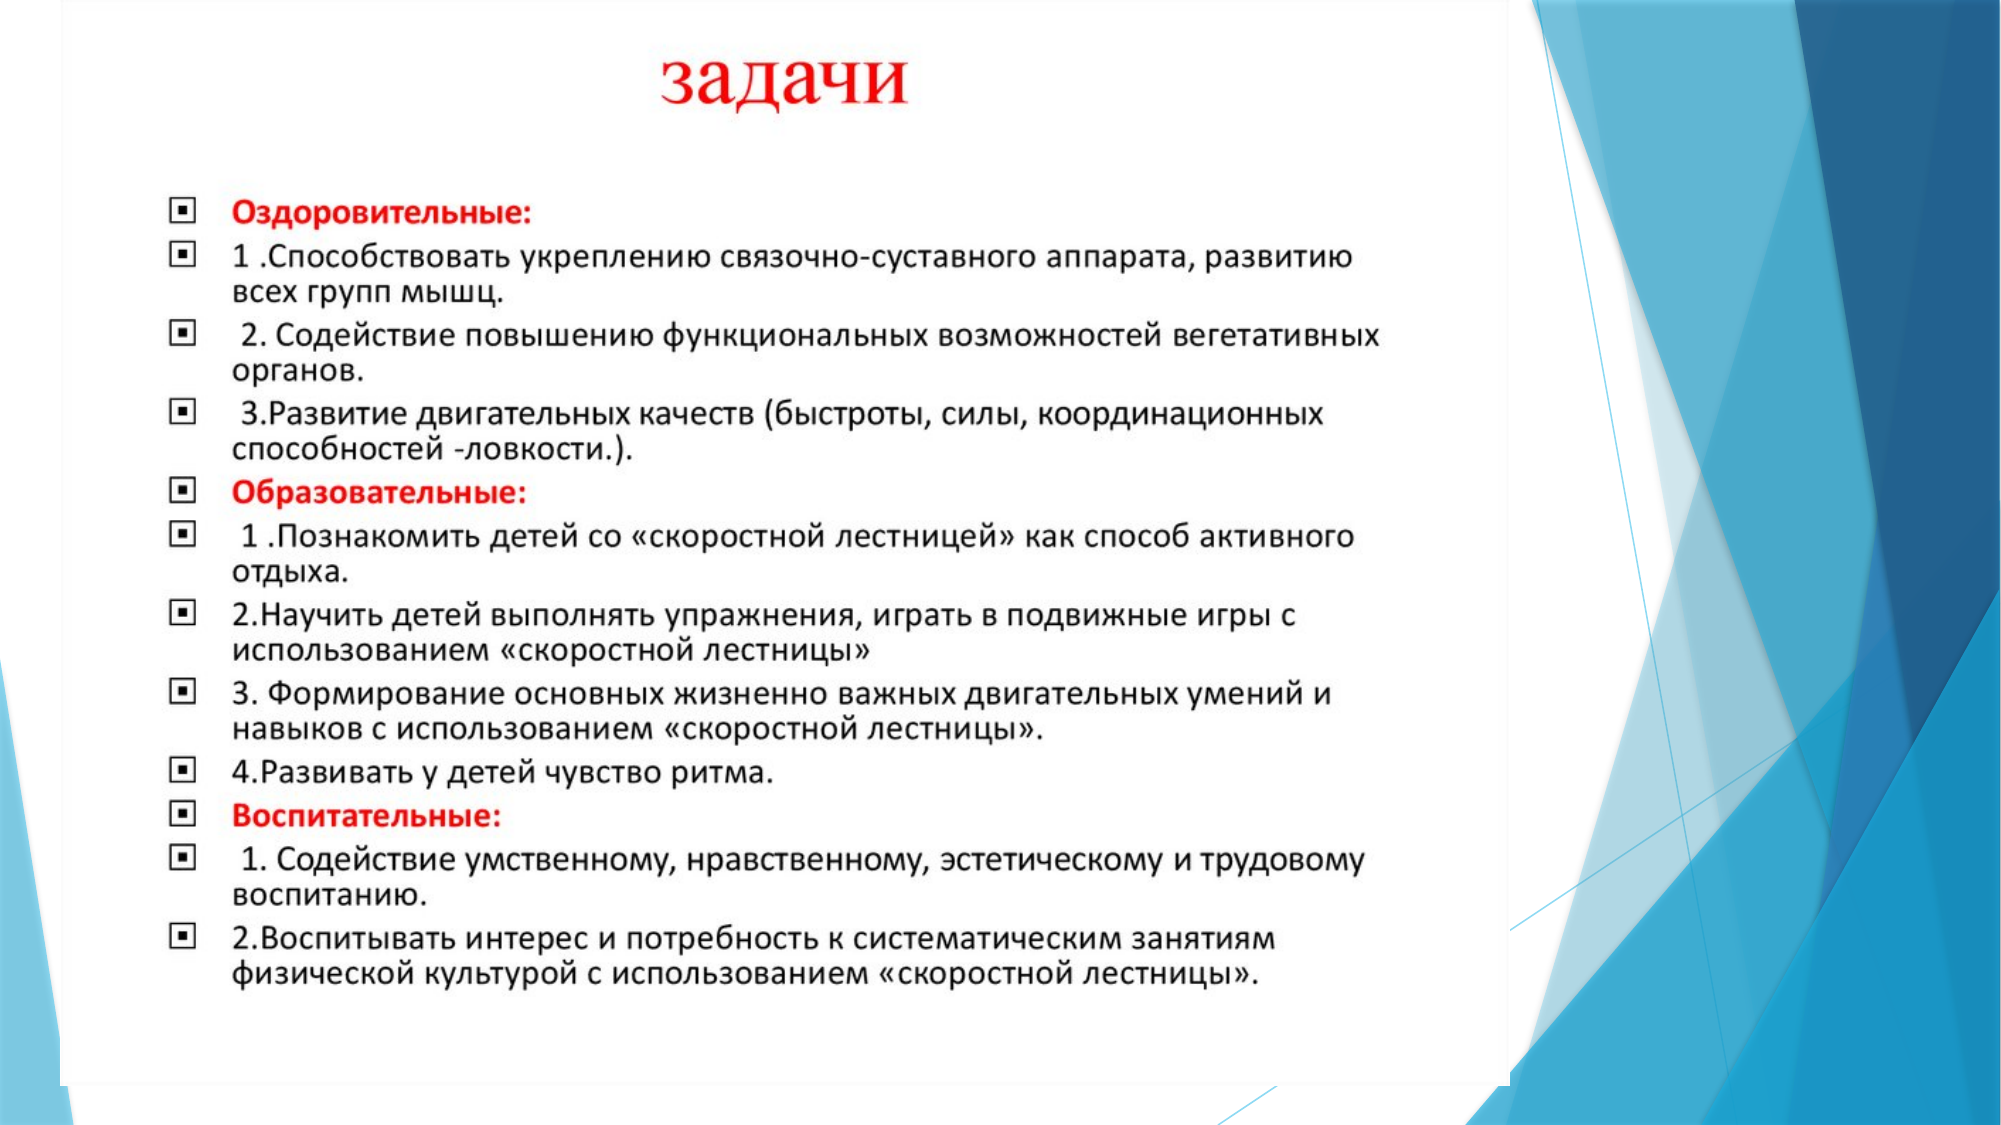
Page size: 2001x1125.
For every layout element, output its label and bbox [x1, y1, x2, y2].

picture [60, 0, 1510, 1086]
list [60, 10, 1649, 1096]
